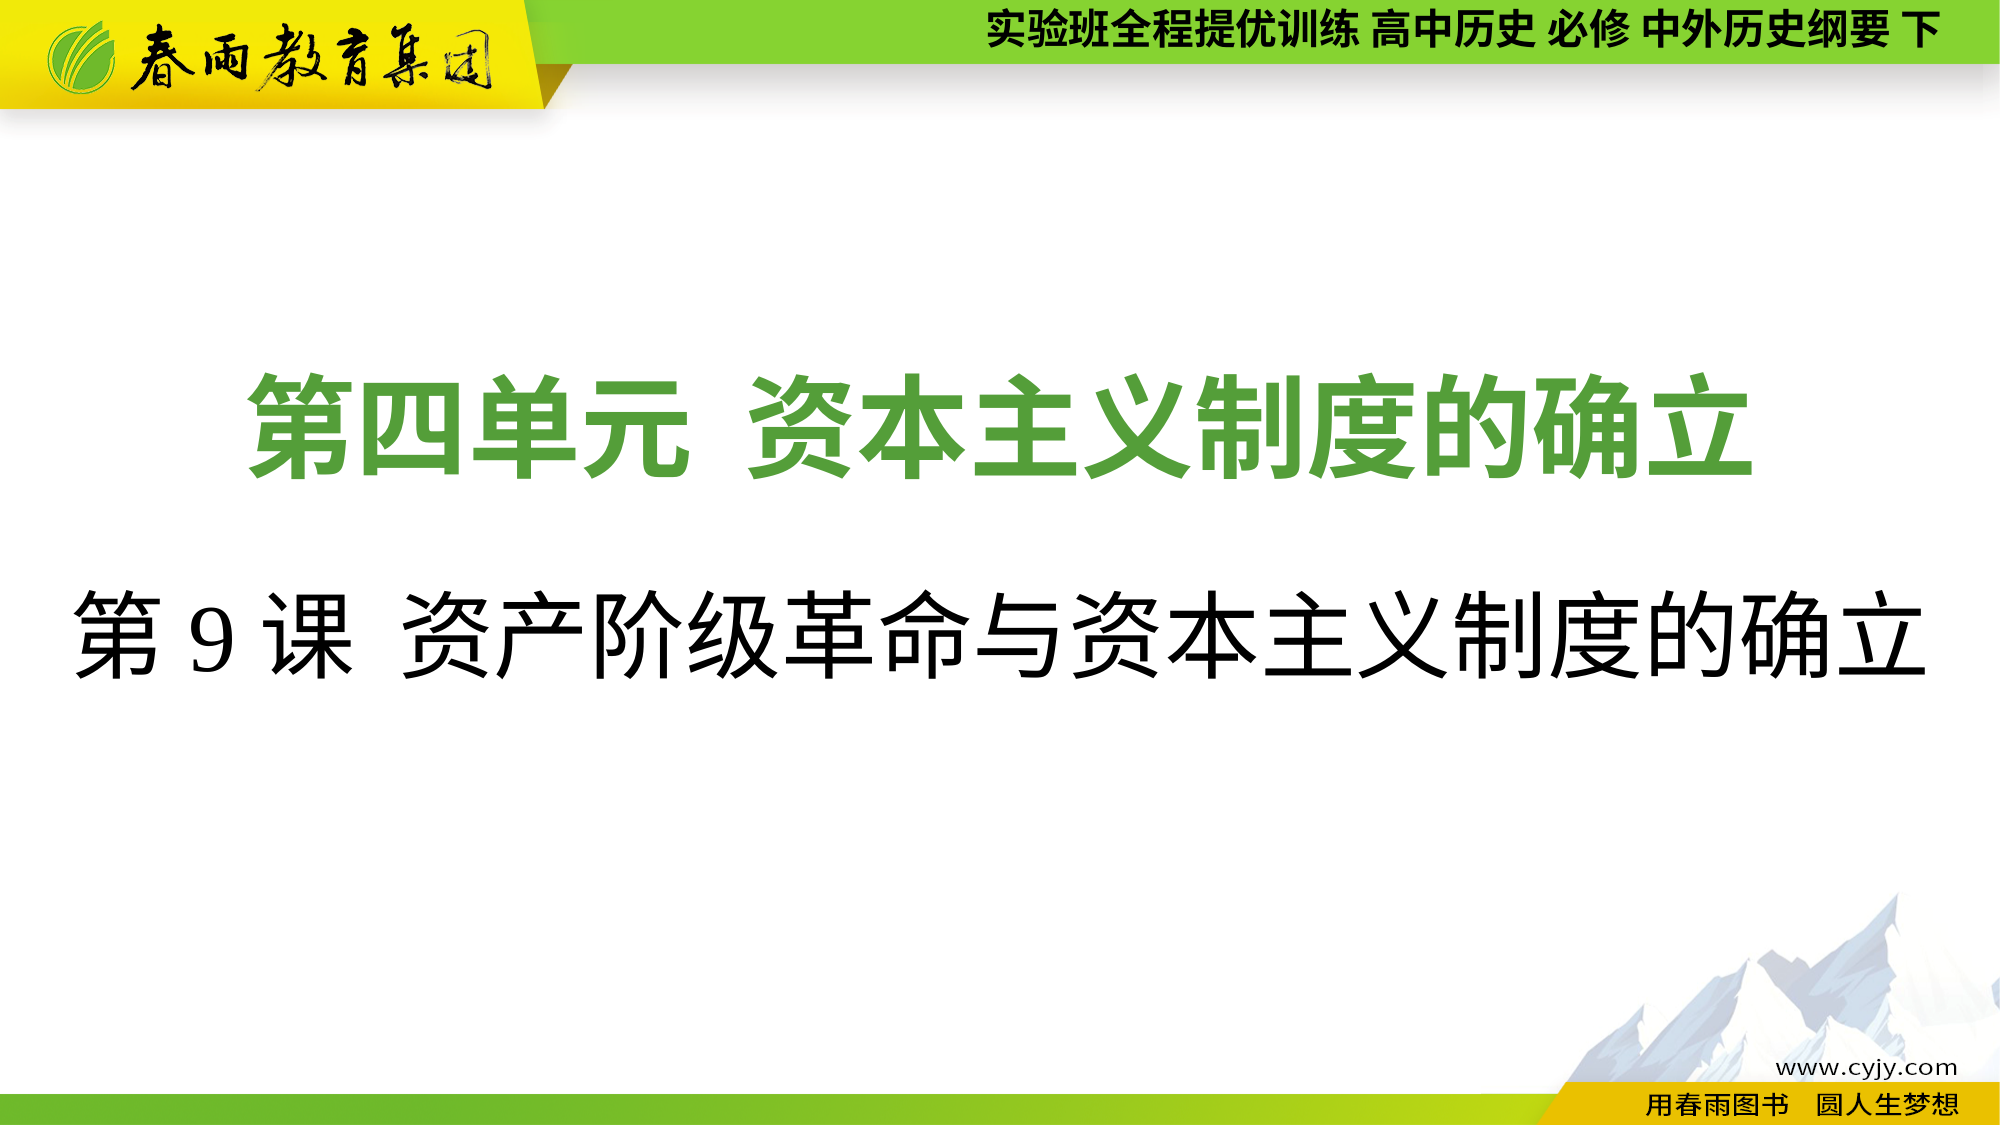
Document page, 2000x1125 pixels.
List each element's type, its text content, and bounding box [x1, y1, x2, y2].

picture [0, 0, 2000, 1125]
text_box 第四单元 资本主义制度的确立 [54, 282, 1946, 500]
text_box 第9课 资产阶级革命与资本主义制度的确立 [54, 511, 1946, 699]
